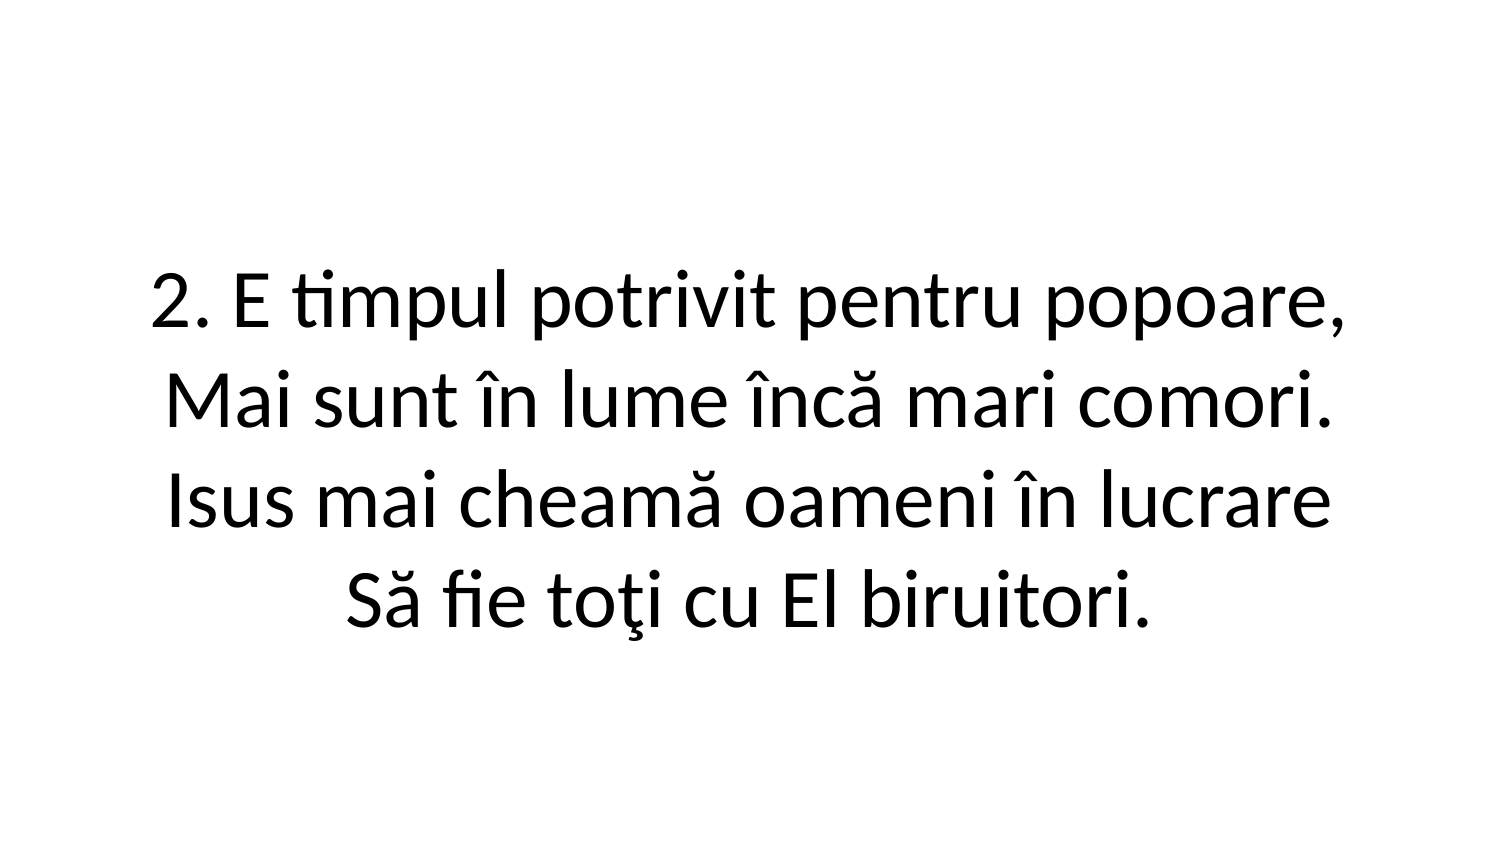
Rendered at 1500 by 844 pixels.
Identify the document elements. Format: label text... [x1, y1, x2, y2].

text_box 2. E timpul potrivit pentru popoare, Mai sunt în lume încă mari comori. Isus mai cheamă oameni în lucrare Să fie toţi cu El biruitori. [135, 192, 1365, 652]
